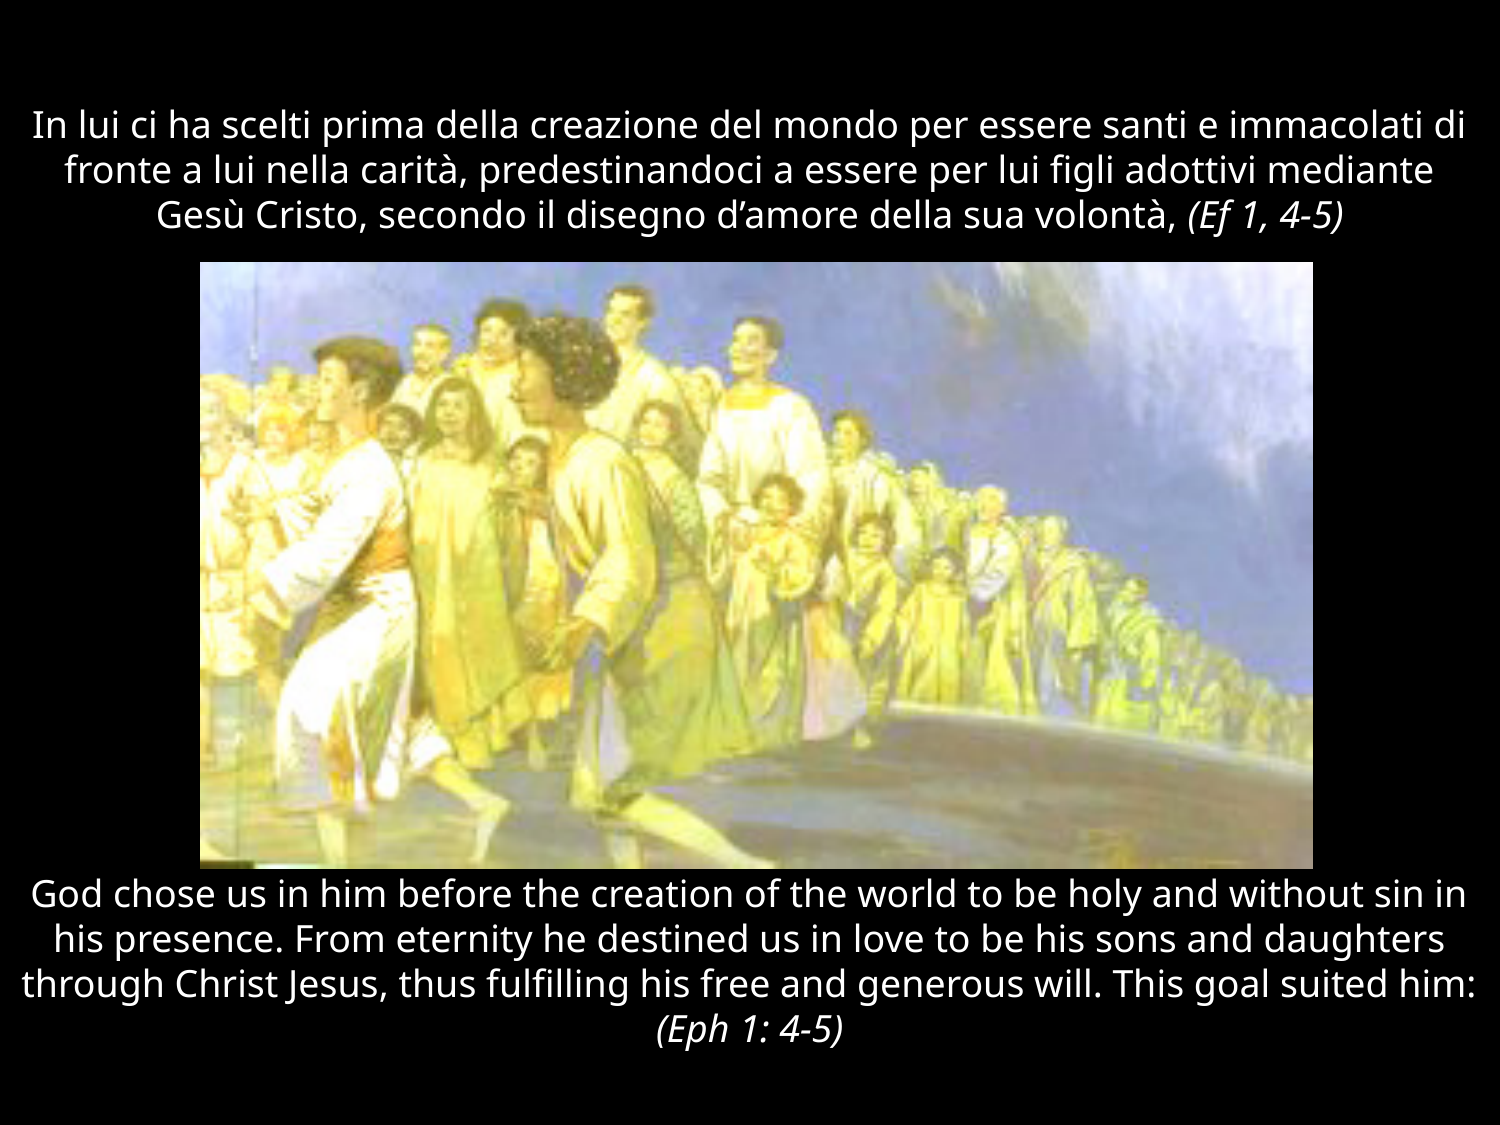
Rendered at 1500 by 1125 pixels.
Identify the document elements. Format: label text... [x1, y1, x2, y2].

title In lui ci ha scelti prima della creazione del mondo per essere santi e immacolati di fronte a lui nella carità, predestinandoci a essere per lui figli adottivi mediante Gesù Cristo, secondo il disegno d’amore della sua volontà, (Ef 1, 4-5) [0, 99, 1500, 238]
picture [199, 262, 1313, 869]
text_box God chose us in him before the creation of the world to be holy and without sin in his presence. From eternity he destined us in love to be his sons and daughters through Christ Jesus, thus fulfilling his free and generous will. This goal suited him: (Eph 1: 4-5) [0, 862, 1500, 1103]
